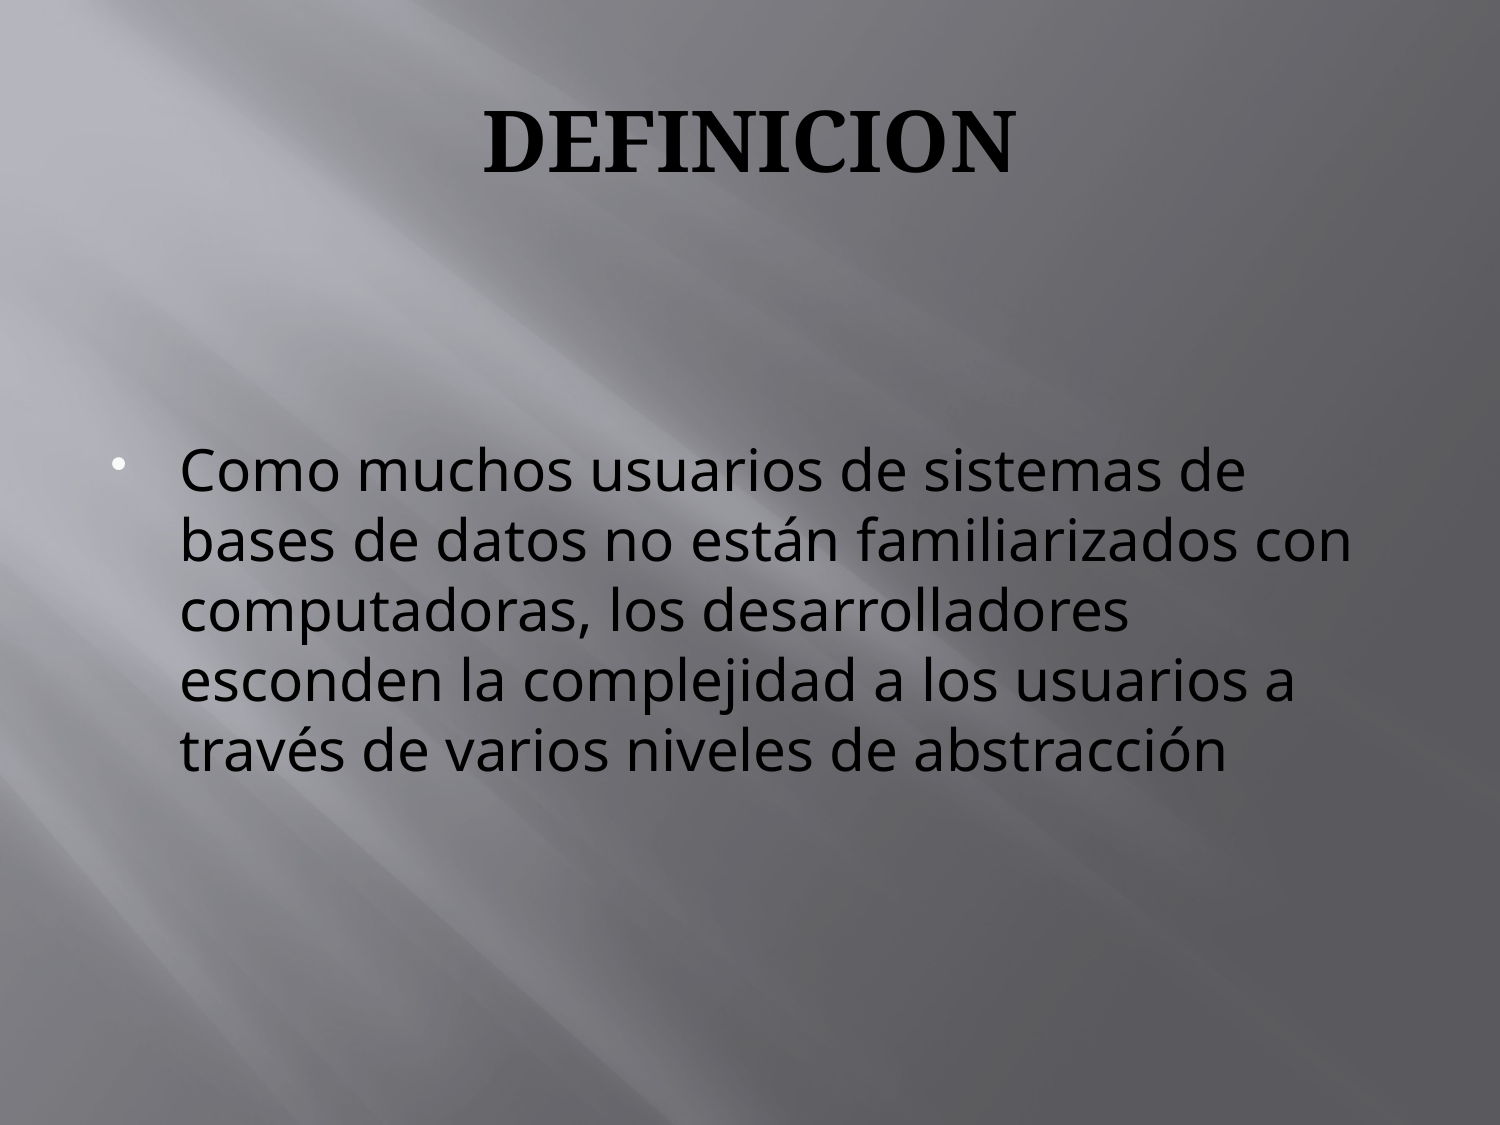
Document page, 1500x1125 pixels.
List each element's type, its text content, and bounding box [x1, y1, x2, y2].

list Como muchos usuarios de sistemas de bases de datos no están familiarizados con computadoras, los desarrolladores esconden la complejidad a los usuarios a través de varios niveles de abstracción [75, 262, 1425, 1035]
title DEFINICION [75, 45, 1425, 233]
